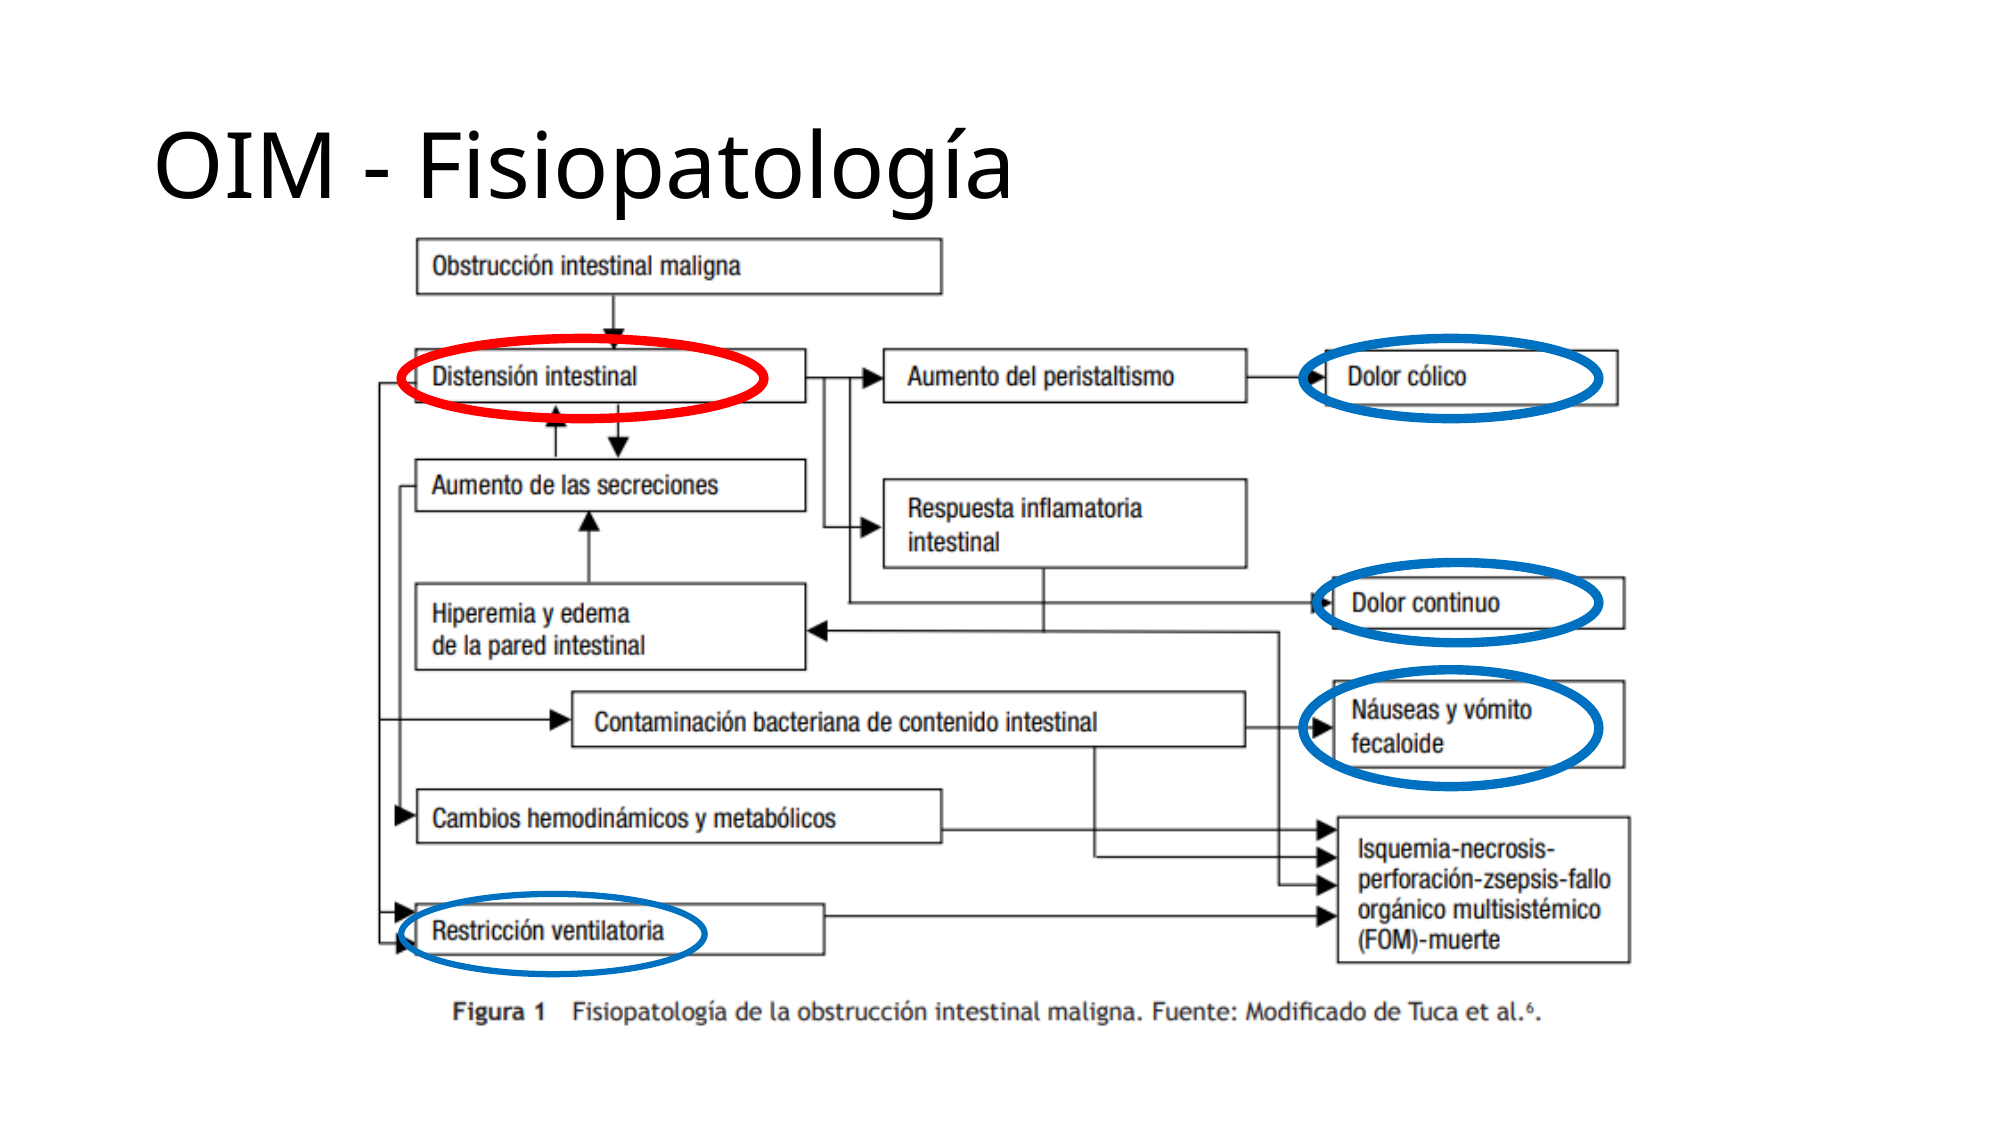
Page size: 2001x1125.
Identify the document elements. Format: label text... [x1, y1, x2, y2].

picture [338, 229, 1662, 1033]
title OIM - Fisiopatología [137, 59, 1863, 278]
